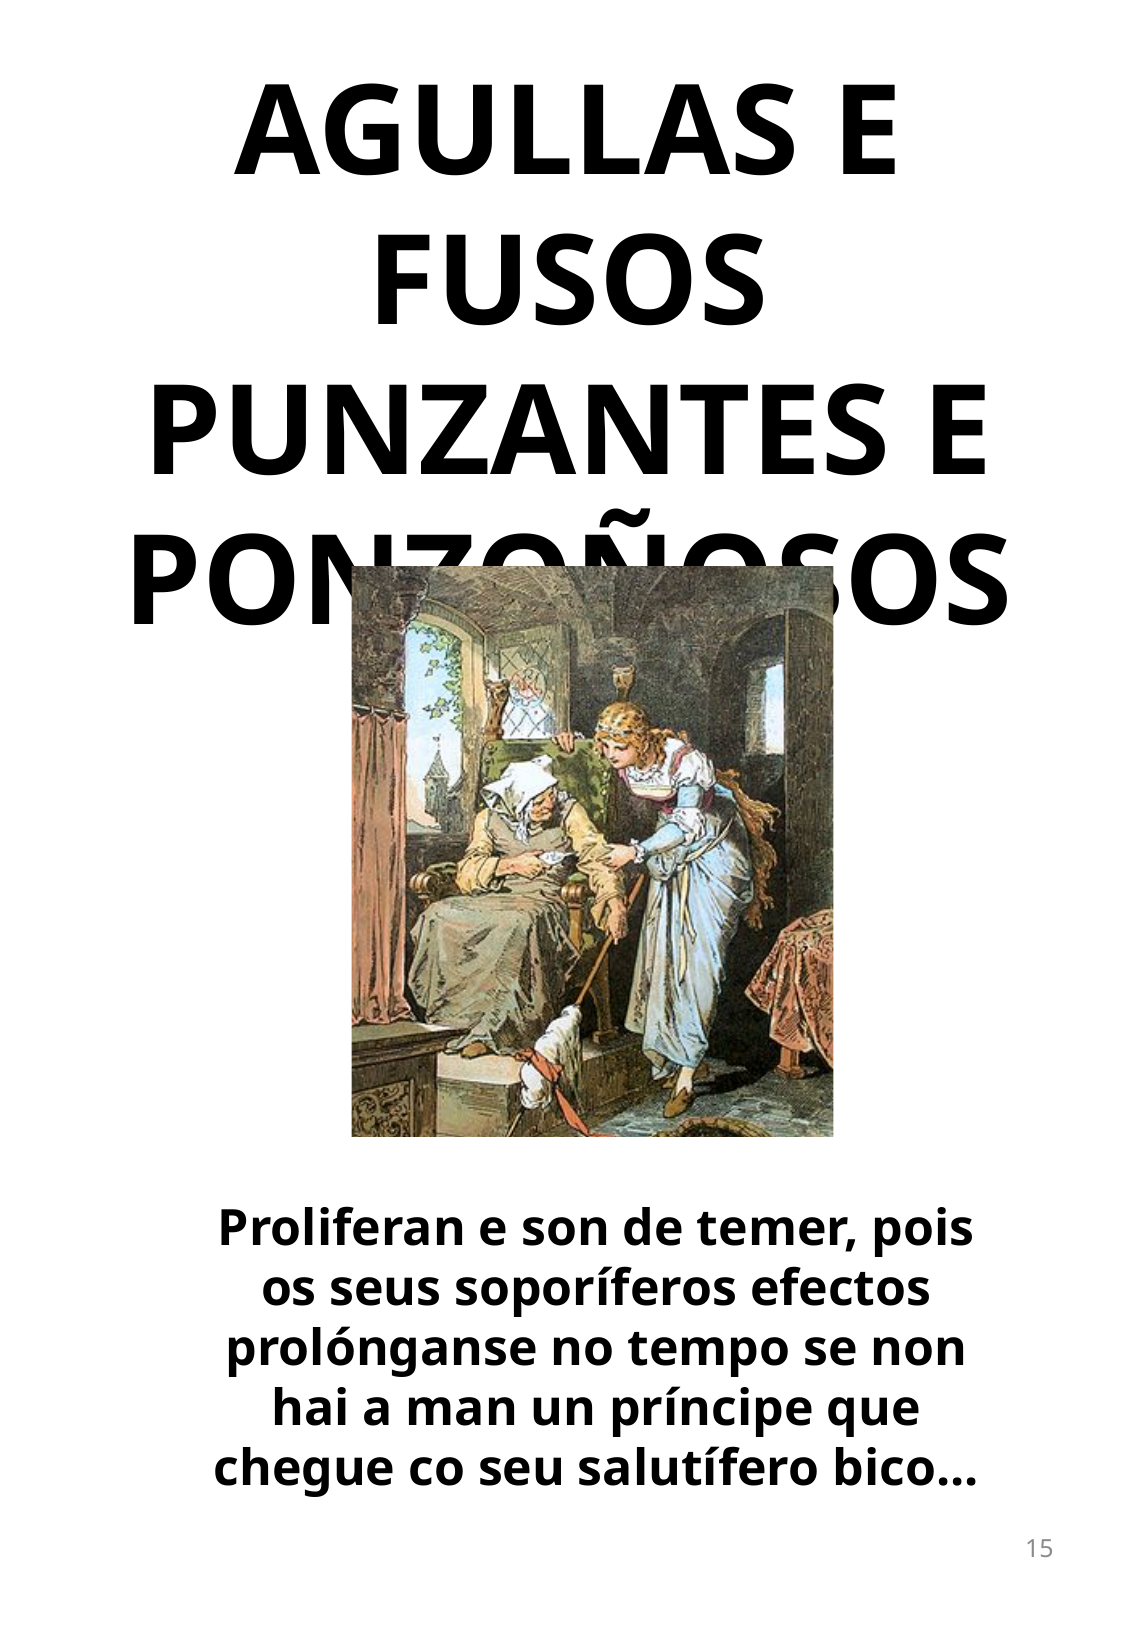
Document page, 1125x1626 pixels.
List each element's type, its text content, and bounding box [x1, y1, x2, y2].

text_box Proliferan e son de temer, pois os seus soporíferos efectos prolónganse no tempo se non hai a man un príncipe que chegue co seu salutífero bico... [117, 1187, 1001, 1504]
title AGULLAS E FUSOS PUNZANTES E PONZOÑOSOS [70, 249, 1067, 450]
slide_number 15 [806, 1506, 1069, 1593]
picture [351, 566, 834, 1138]
